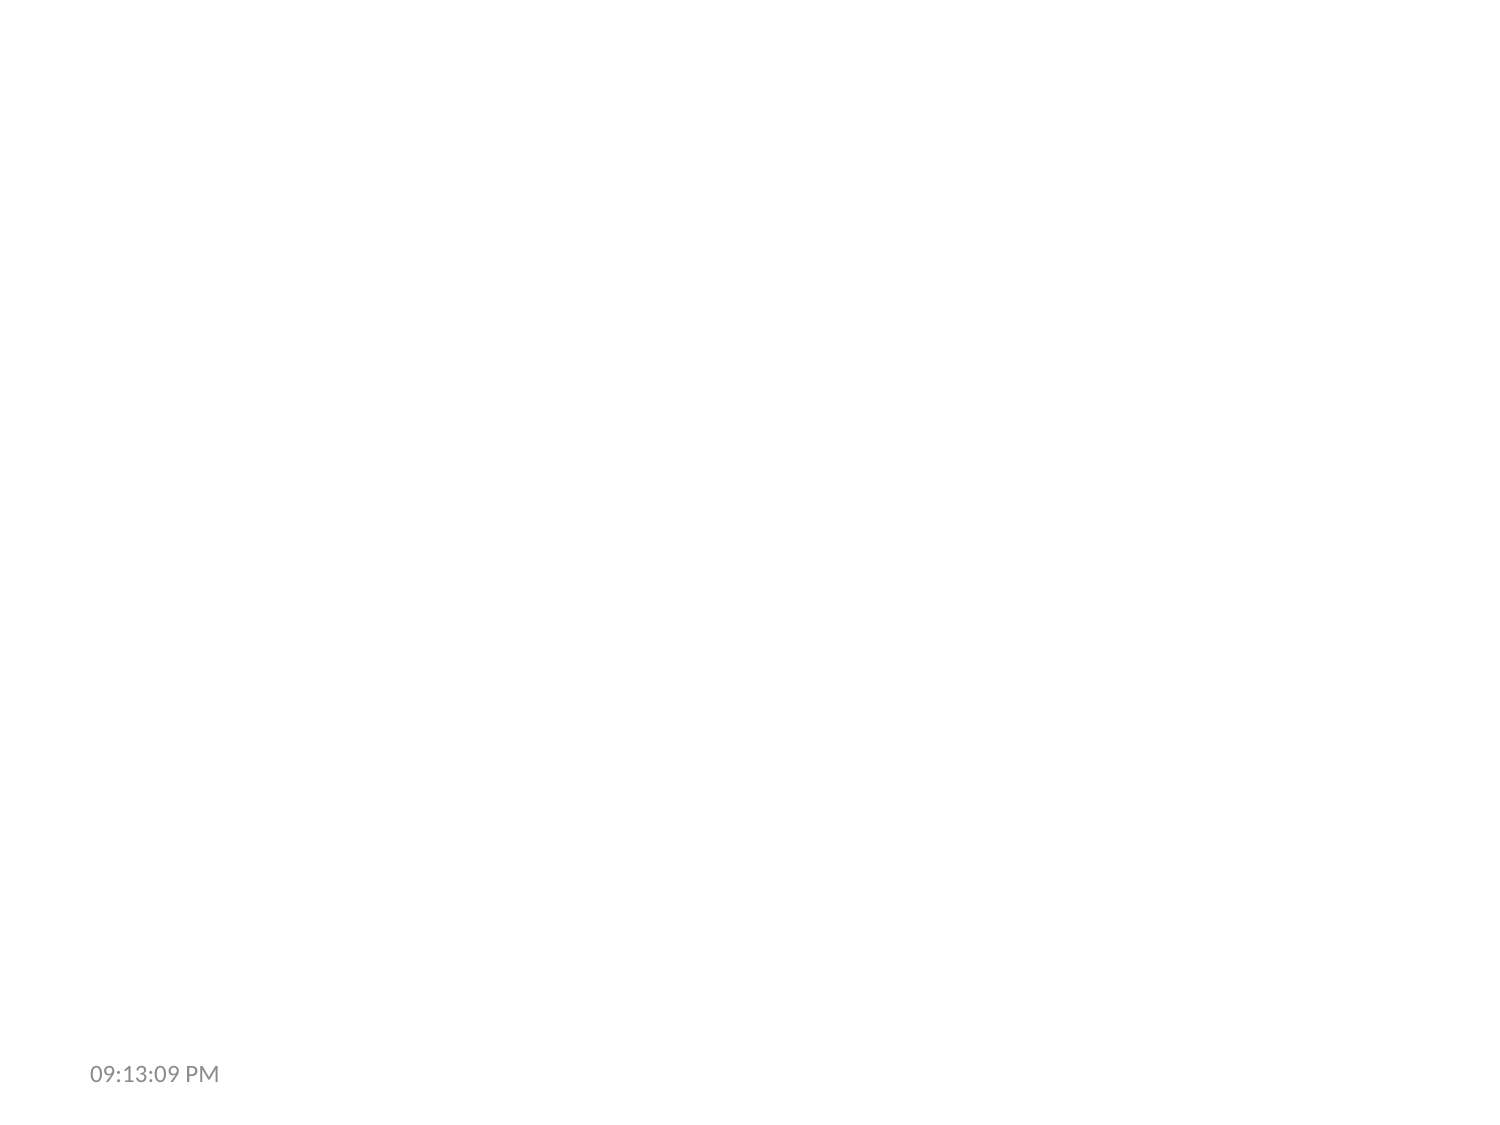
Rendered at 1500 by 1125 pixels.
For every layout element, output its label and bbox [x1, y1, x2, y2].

slide_number [75, 1042, 425, 1103]
